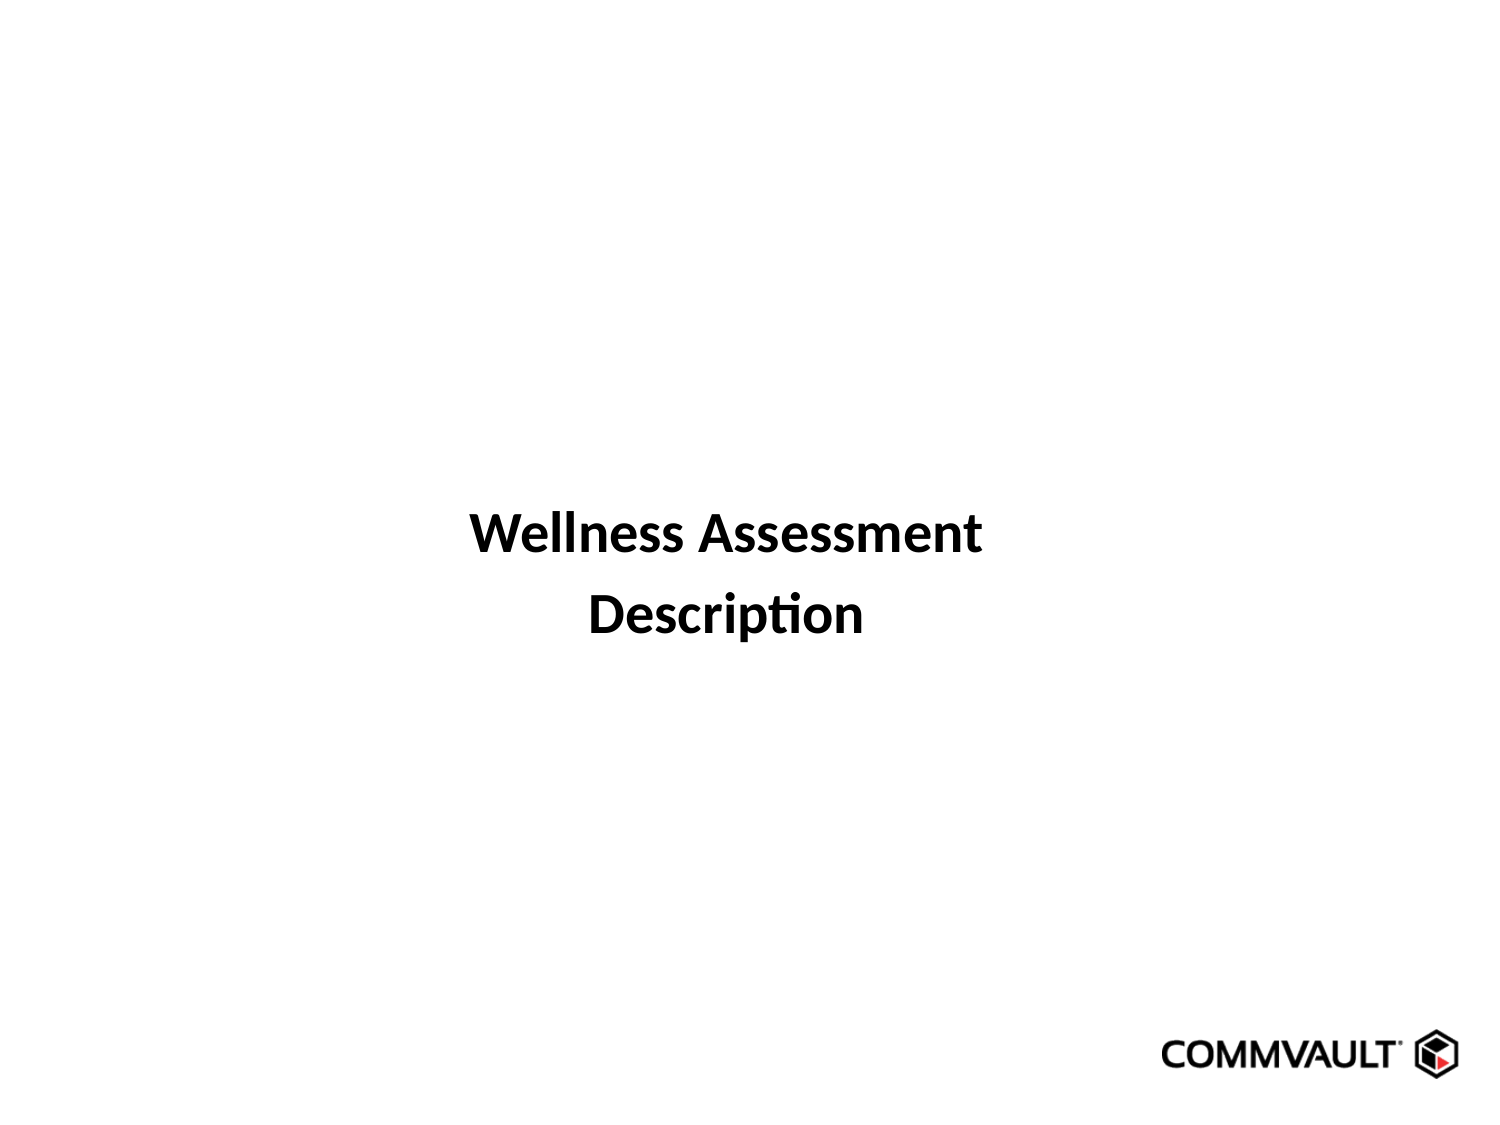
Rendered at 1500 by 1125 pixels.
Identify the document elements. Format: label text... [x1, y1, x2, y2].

list Wellness Assessment Description [364, 485, 1090, 624]
picture [1162, 1029, 1459, 1079]
